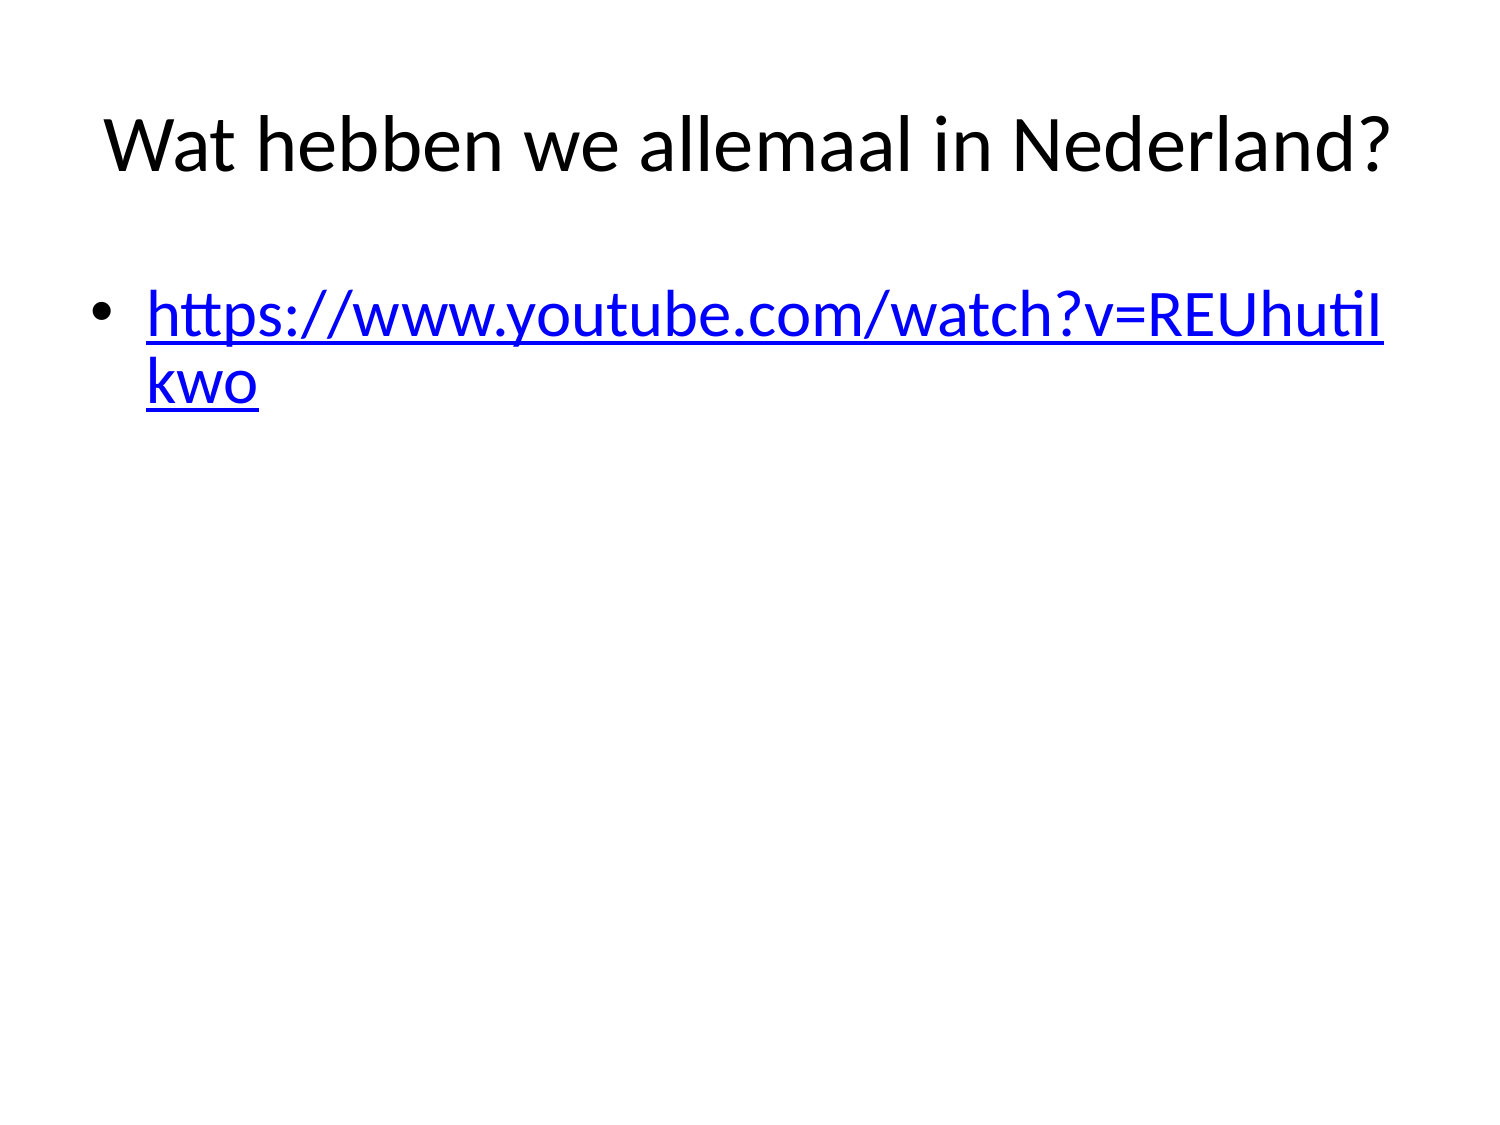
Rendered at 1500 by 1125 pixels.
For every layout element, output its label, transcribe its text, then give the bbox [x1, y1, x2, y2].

title Wat hebben we allemaal in Nederland? [75, 45, 1425, 233]
list https://www.youtube.com/watch?v=REUhutiIkwo [75, 262, 1425, 1005]
